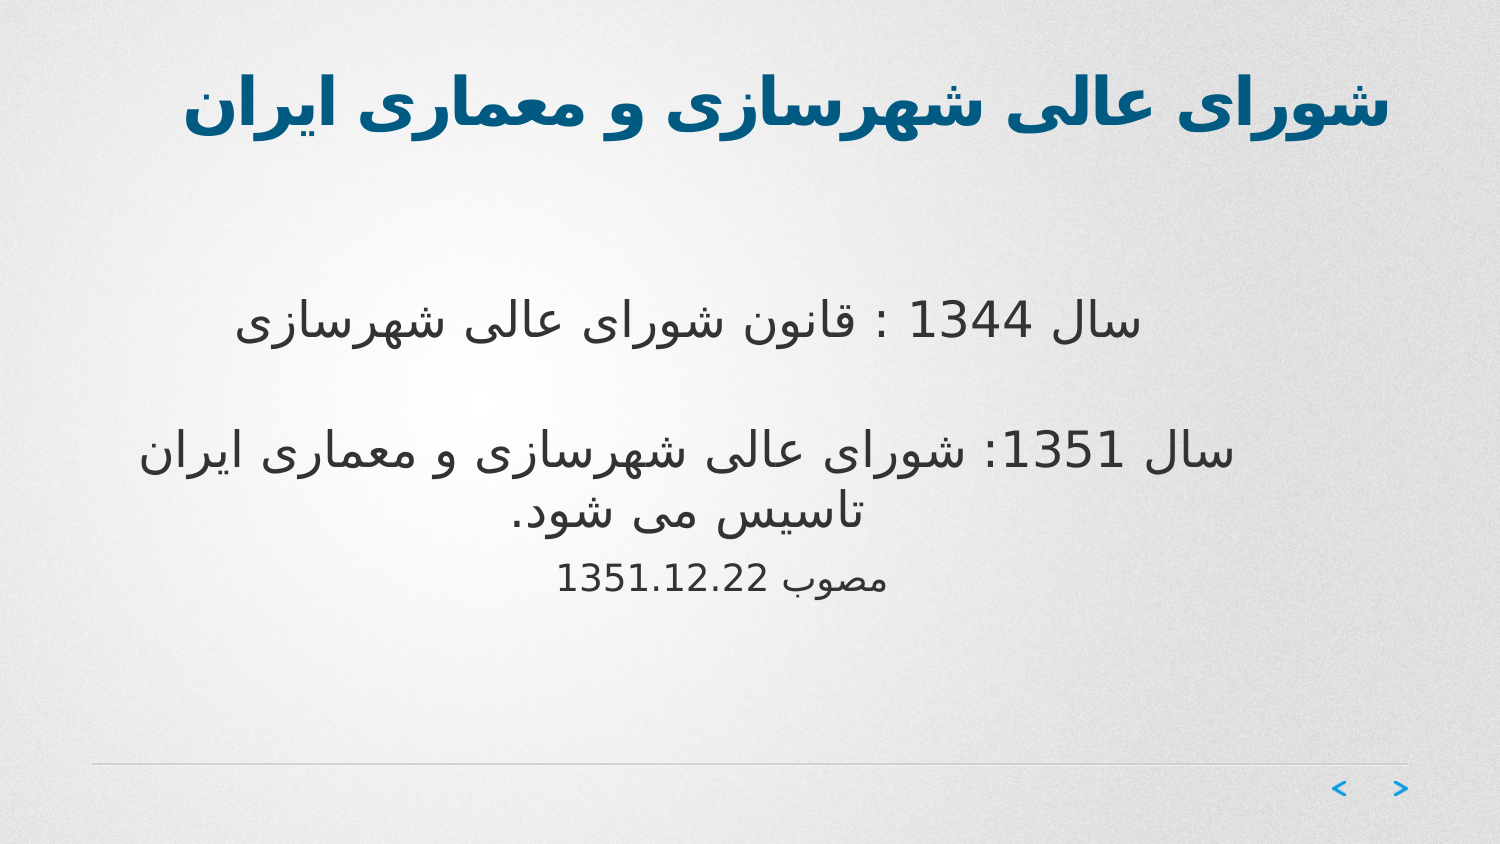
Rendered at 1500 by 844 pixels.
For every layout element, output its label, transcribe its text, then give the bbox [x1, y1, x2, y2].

text_box سال 1344 : قانون شورای عالی شهرسازی [219, 280, 1159, 356]
text_box ‌مصوب 1351.12.22 [540, 546, 904, 606]
picture [0, 0, 1500, 844]
text_box سال 1351: شورای عالی شهرسازی و معماری ایران تاسیس می شود. [108, 410, 1267, 546]
title شورای عالی شهرسازی و معماری ایران [108, 51, 1408, 147]
